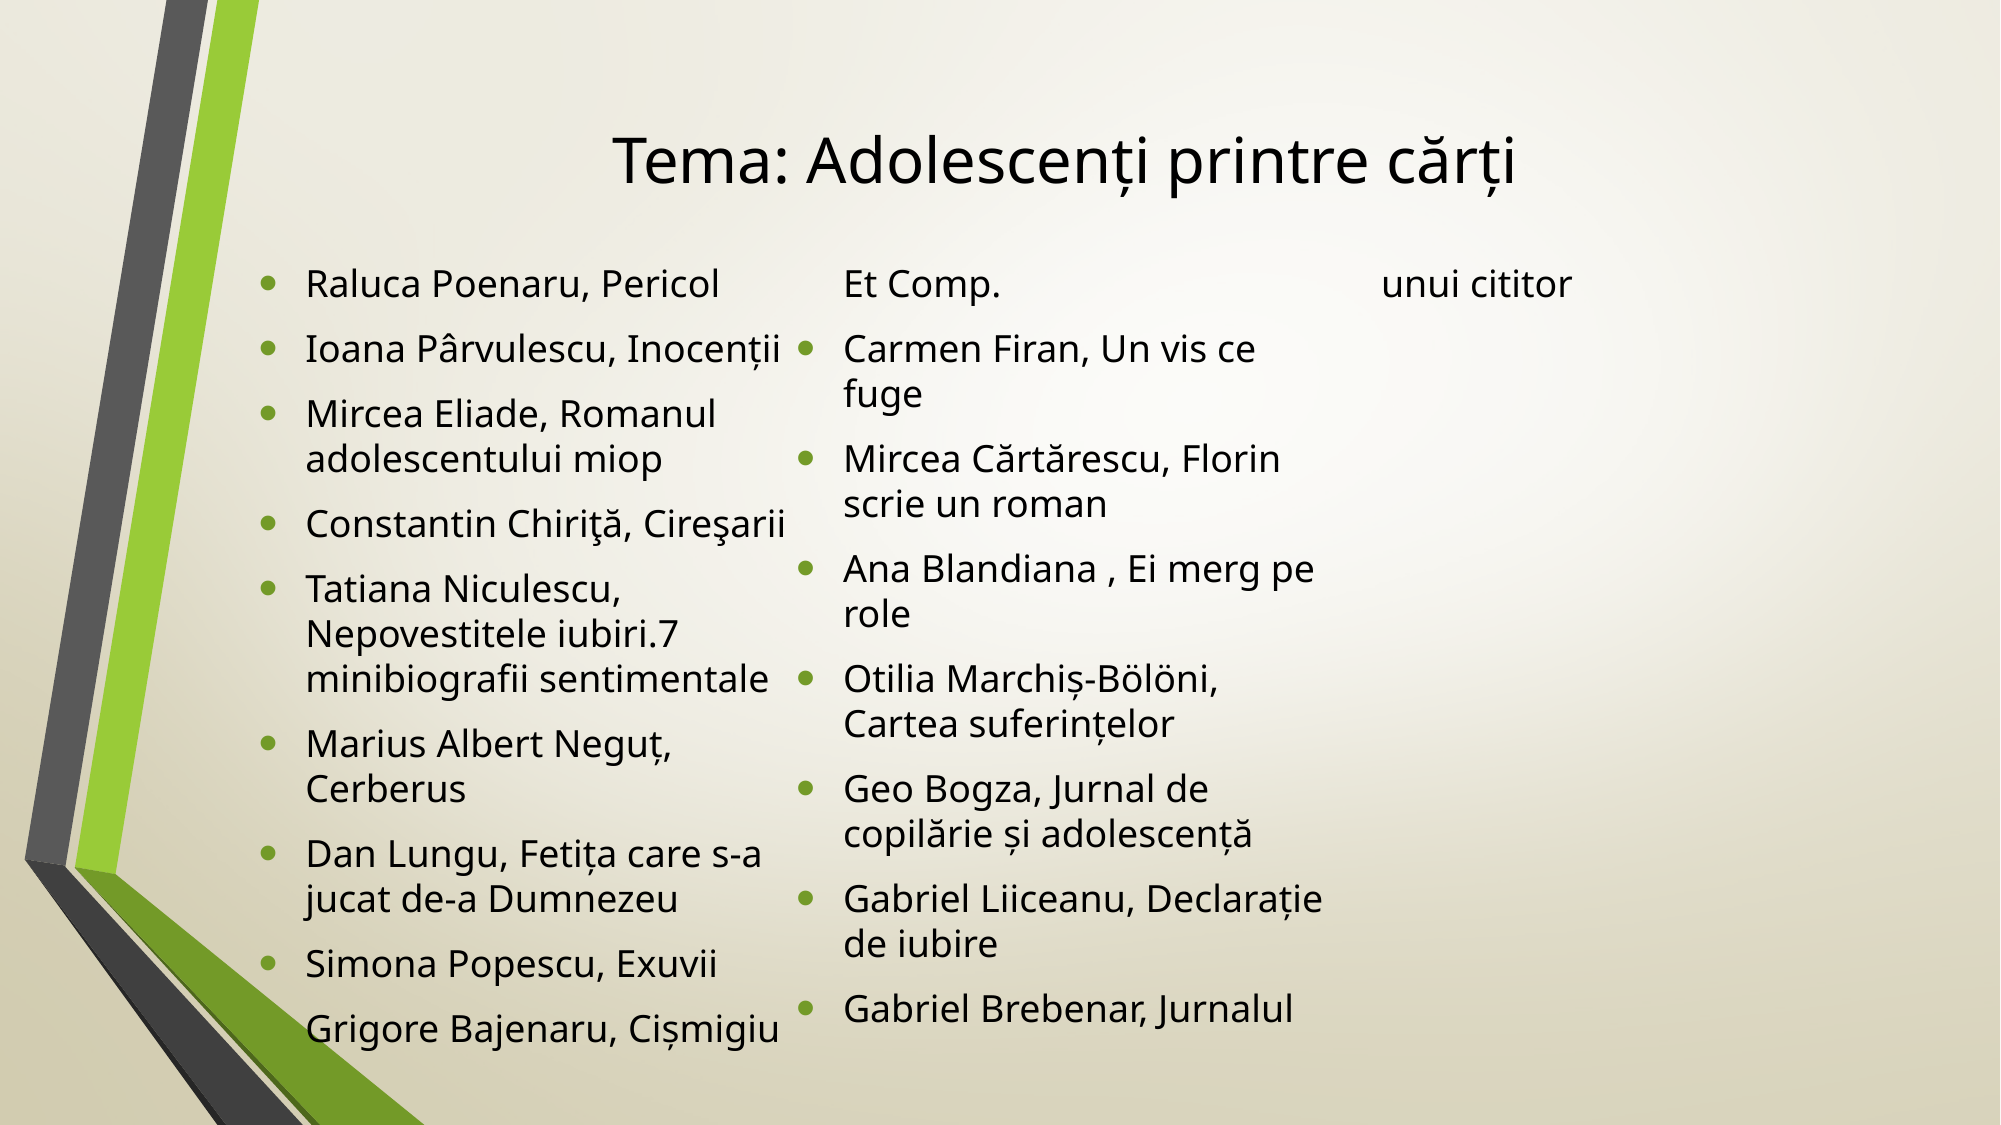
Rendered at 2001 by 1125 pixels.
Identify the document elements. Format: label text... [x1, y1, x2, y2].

list Raluca Poenaru, Pericol Ioana Pârvulescu, Inocenții Mircea Eliade, Romanul adolescentului miop Constantin Chiriţă, Cireşarii Tatiana Niculescu, Nepovestitele iubiri.7 minibiografii sentimentale Marius Albert Neguț, Cerberus Dan Lungu, Fetița care s-a jucat de-a Dumnezeu Simona Popescu, Exuvii Grigore Bajenaru, Cișmigiu Et Comp. Carmen Firan, Un vis ce fuge Mircea Cărtărescu, Florin scrie un roman Ana Blandiana , Ei merg pe role Otilia Marchiș-Bölöni, Cartea suferințelor Geo Bogza, Jurnal de copilărie și adolescență Gabriel Liiceanu, Declarație de iubire Gabriel Brebenar, Jurnalul unui cititor [243, 243, 1887, 1068]
title Tema: Adolescenți printre cărți [243, 112, 1887, 205]
